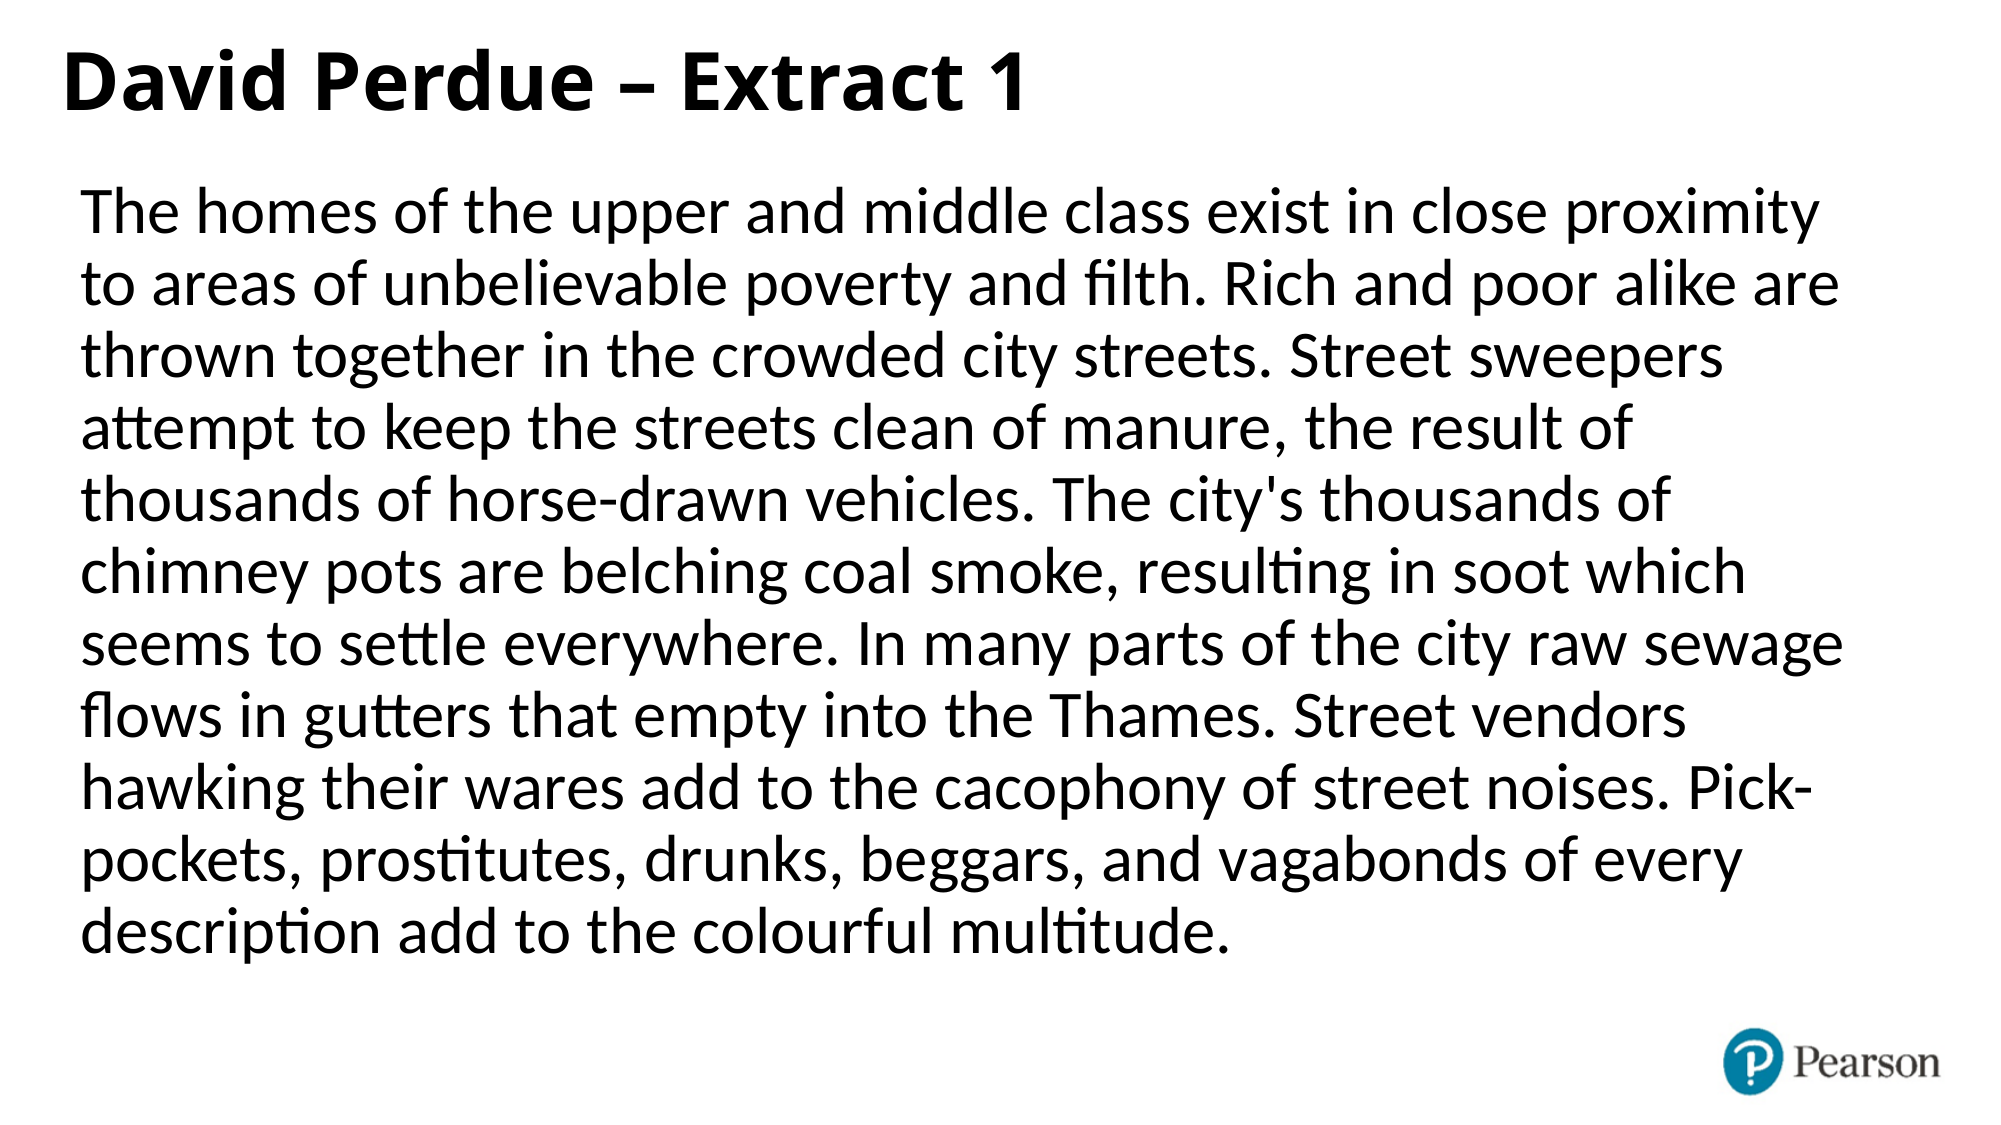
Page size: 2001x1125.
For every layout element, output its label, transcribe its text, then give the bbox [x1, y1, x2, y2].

list The homes of the upper and middle class exist in close proximity to areas of unbelievable poverty and filth. Rich and poor alike are thrown together in the crowded city streets. Street sweepers attempt to keep the streets clean of manure, the result of thousands of horse-drawn vehicles. The city's thousands of chimney pots are belching coal smoke, resulting in soot which seems to settle everywhere. In many parts of the city raw sewage flows in gutters that empty into the Thames. Street vendors hawking their wares add to the cacophony of street noises. Pick-pockets, prostitutes, drunks, beggars, and vagabonds of every description add to the colourful multitude. [64, 167, 1890, 1073]
picture [1713, 1013, 1951, 1106]
title David Perdue – Extract 1 [45, 33, 1108, 137]
